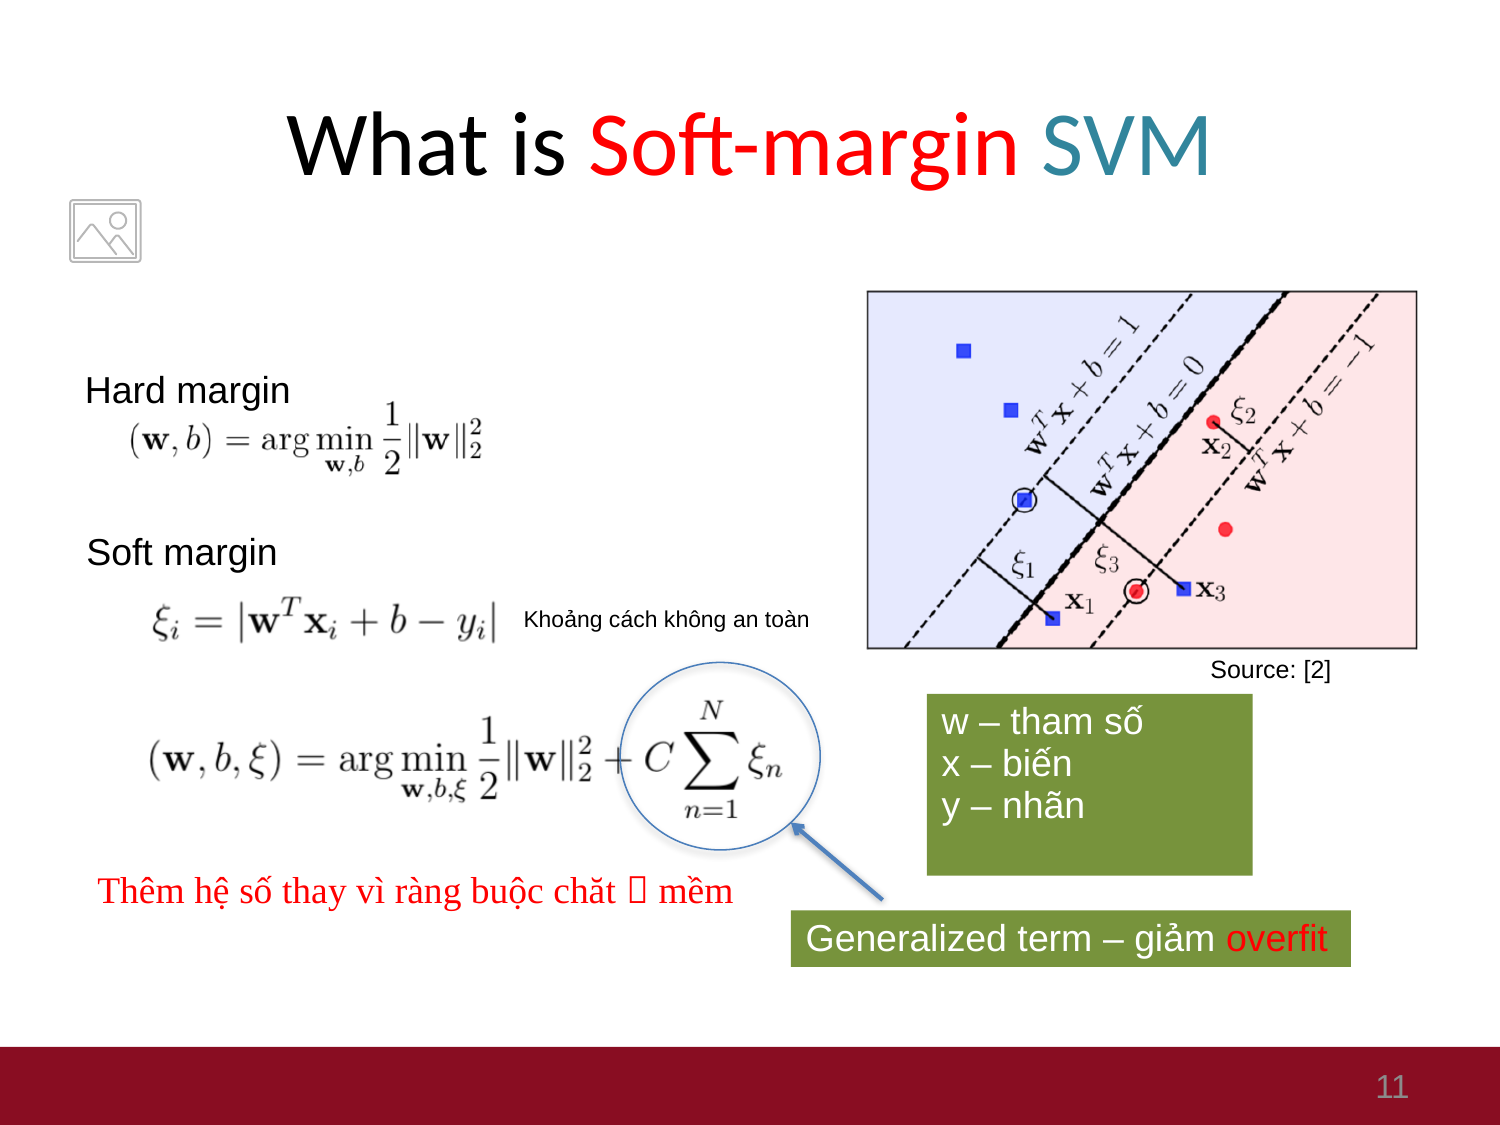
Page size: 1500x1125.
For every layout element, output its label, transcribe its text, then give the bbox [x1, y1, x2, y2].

slide_number 11 [1074, 1057, 1425, 1118]
text_box [667, 837, 773, 851]
text_box Soft margin [71, 524, 293, 582]
text_box Hard margin [70, 362, 361, 419]
text_box w – tham số x – biến y – nhãn [926, 697, 1253, 876]
text_box Thêm hệ số thay vì ràng buộc chăt  mềm [82, 862, 807, 919]
text_box Khoảng cách không an toàn [529, 599, 825, 641]
picture [832, 262, 1457, 688]
title What is Soft-margin SVM [75, 45, 1425, 233]
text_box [790, 822, 883, 901]
picture [119, 387, 497, 488]
text_box Generalized term – giảm overfit [790, 910, 1351, 967]
picture [119, 687, 815, 830]
text_box [653, 661, 787, 685]
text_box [69, 199, 141, 263]
picture [132, 574, 525, 669]
